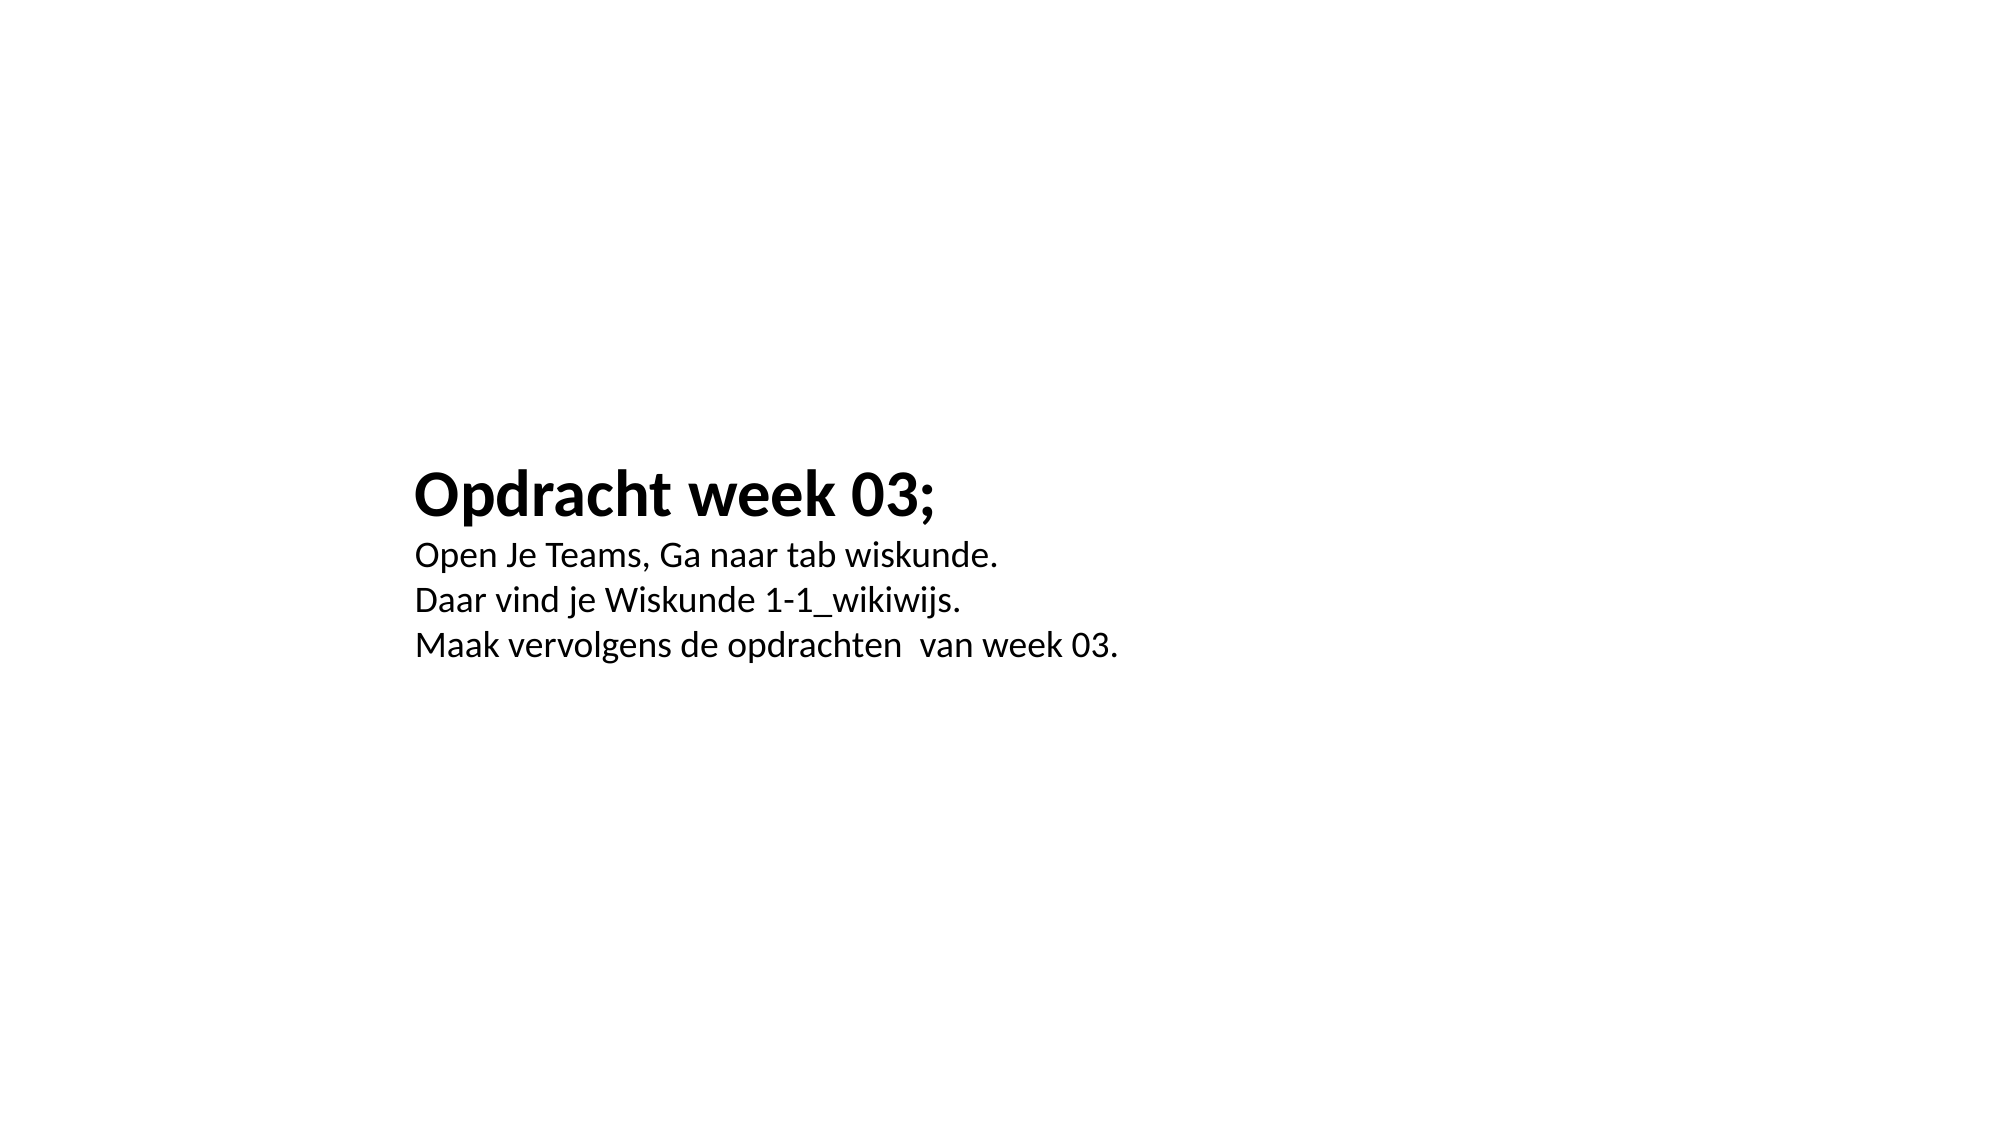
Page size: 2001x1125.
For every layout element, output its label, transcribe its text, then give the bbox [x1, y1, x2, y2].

text_box Opdracht week 03; Open Je Teams, Ga naar tab wiskunde. Daar vind je Wiskunde 1-1_wikiwijs. Maak vervolgens de opdrachten van week 03. [400, 442, 1401, 673]
